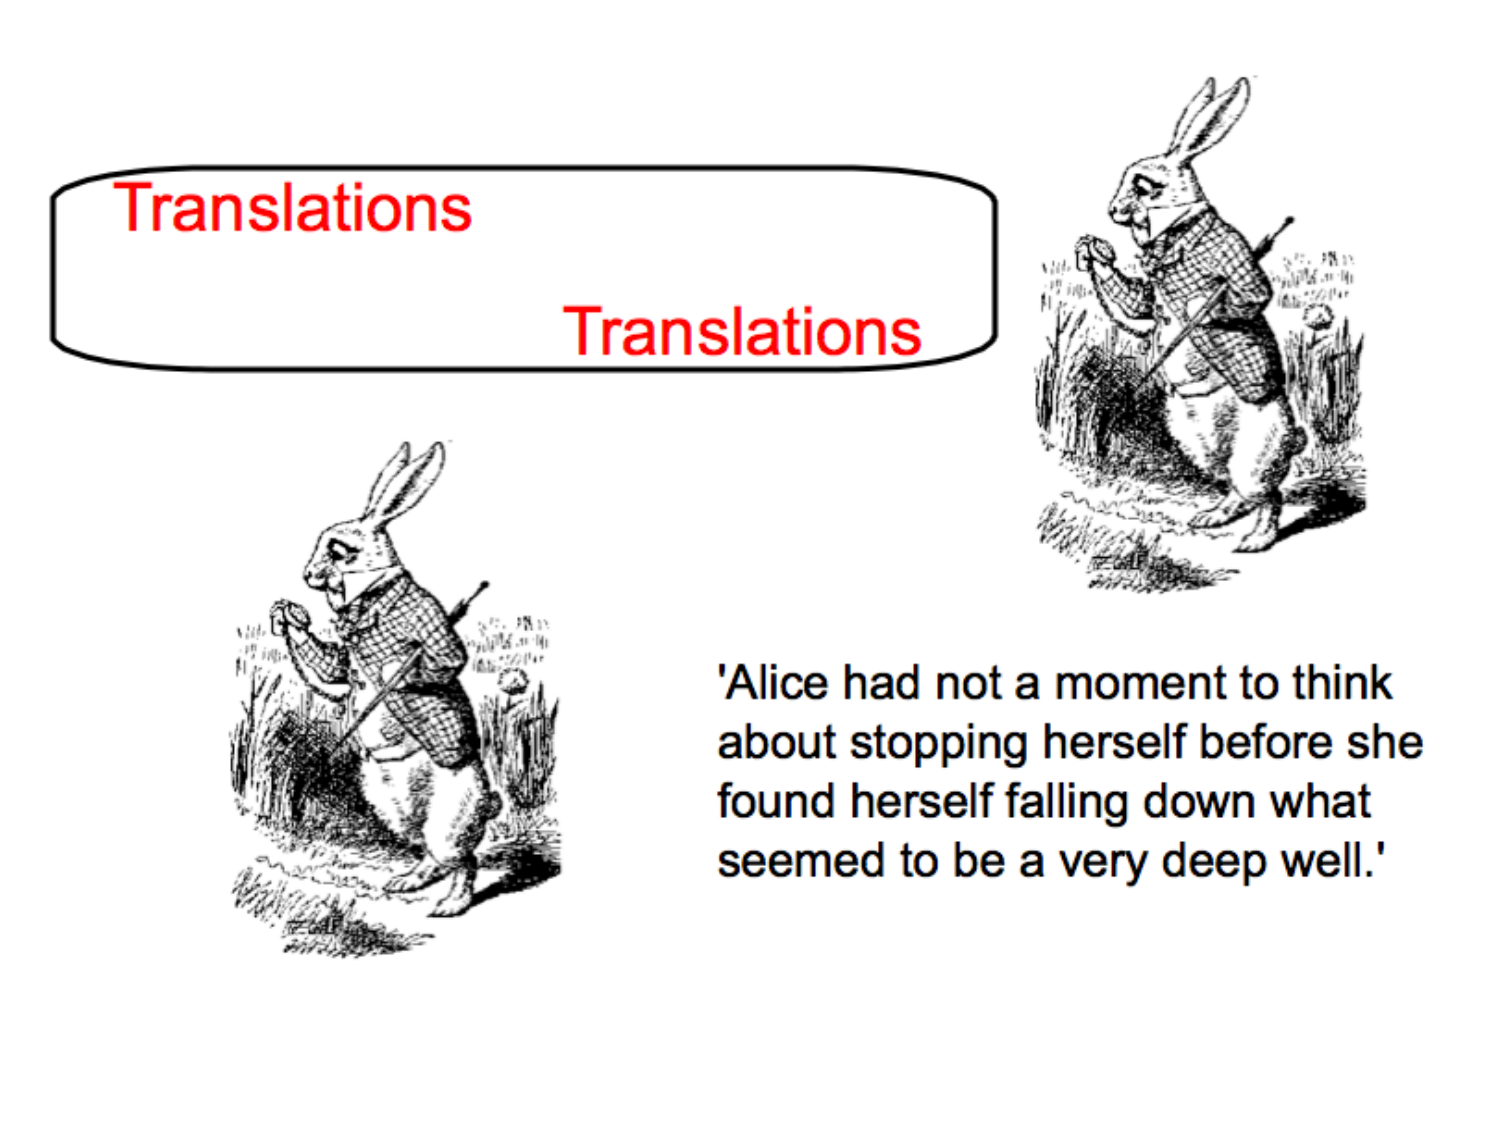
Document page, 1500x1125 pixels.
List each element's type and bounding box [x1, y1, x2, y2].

picture [0, 71, 1435, 968]
